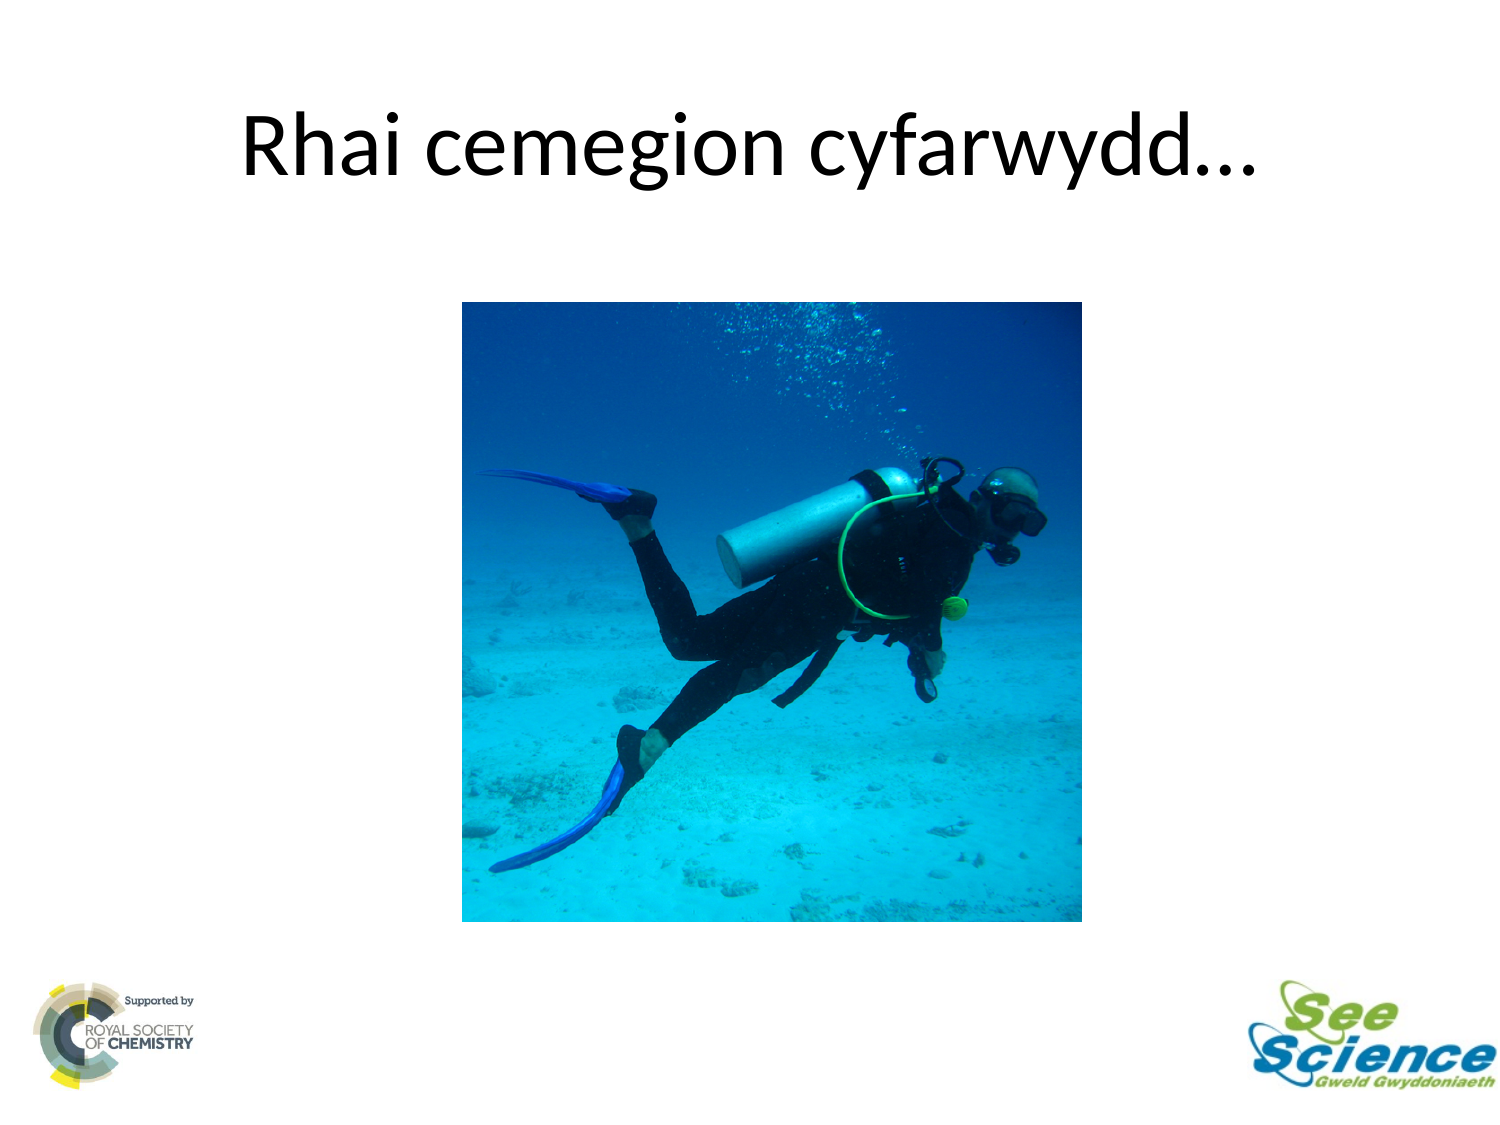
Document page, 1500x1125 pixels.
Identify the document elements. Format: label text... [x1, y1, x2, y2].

picture [1247, 979, 1499, 1091]
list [461, 302, 1082, 922]
picture [1, 951, 224, 1119]
title Rhai cemegion cyfarwydd… [75, 45, 1425, 233]
